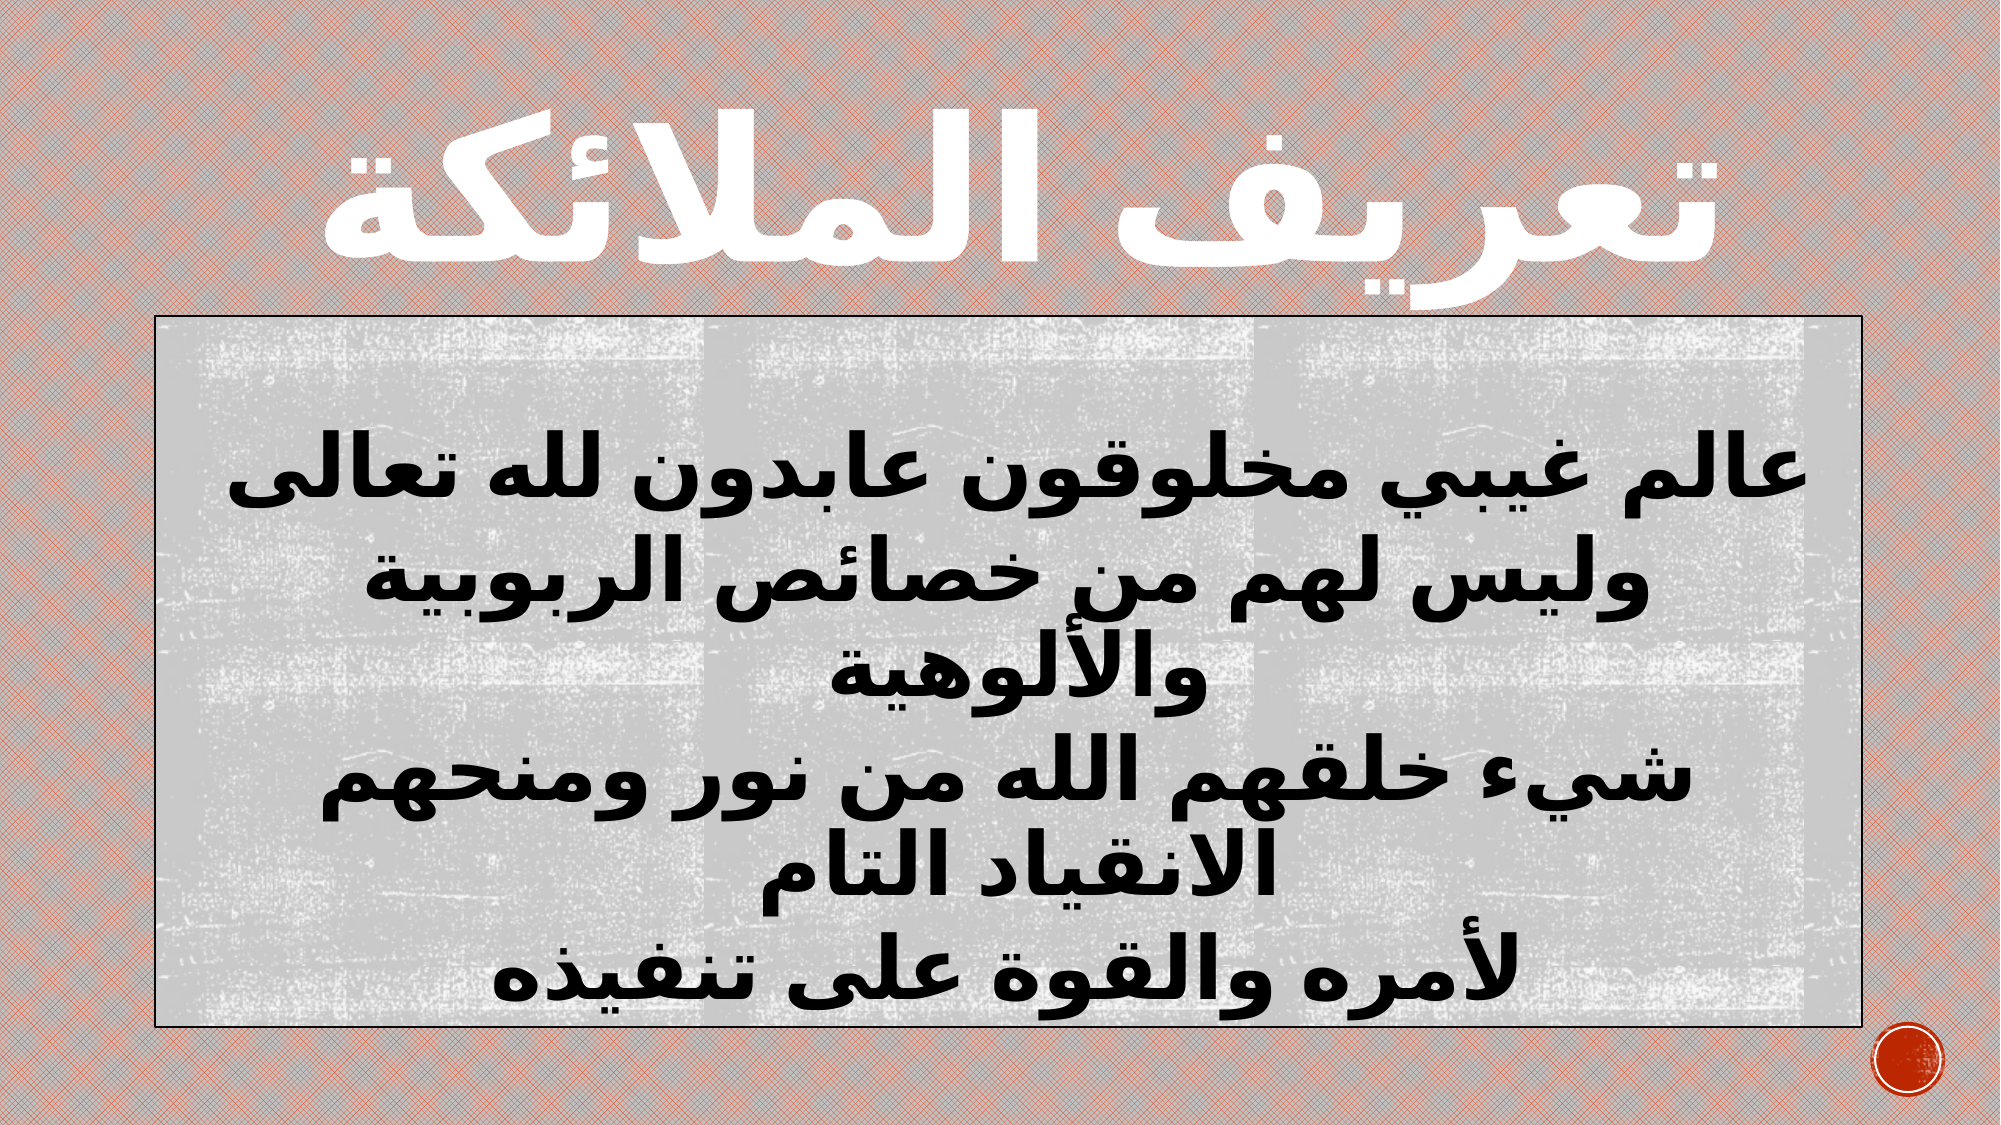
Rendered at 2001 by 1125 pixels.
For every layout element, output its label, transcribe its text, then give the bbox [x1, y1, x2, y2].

title تعريف الملائكة [232, 44, 1813, 315]
list عالم غيبي مخلوقون عابدون لله تعالى وليس لهم من خصائص الربوبية والألوهية شيء خلقهم الله من نور ومنحهم الانقياد التام لأمره والقوة على تنفيذه [154, 315, 1863, 1028]
